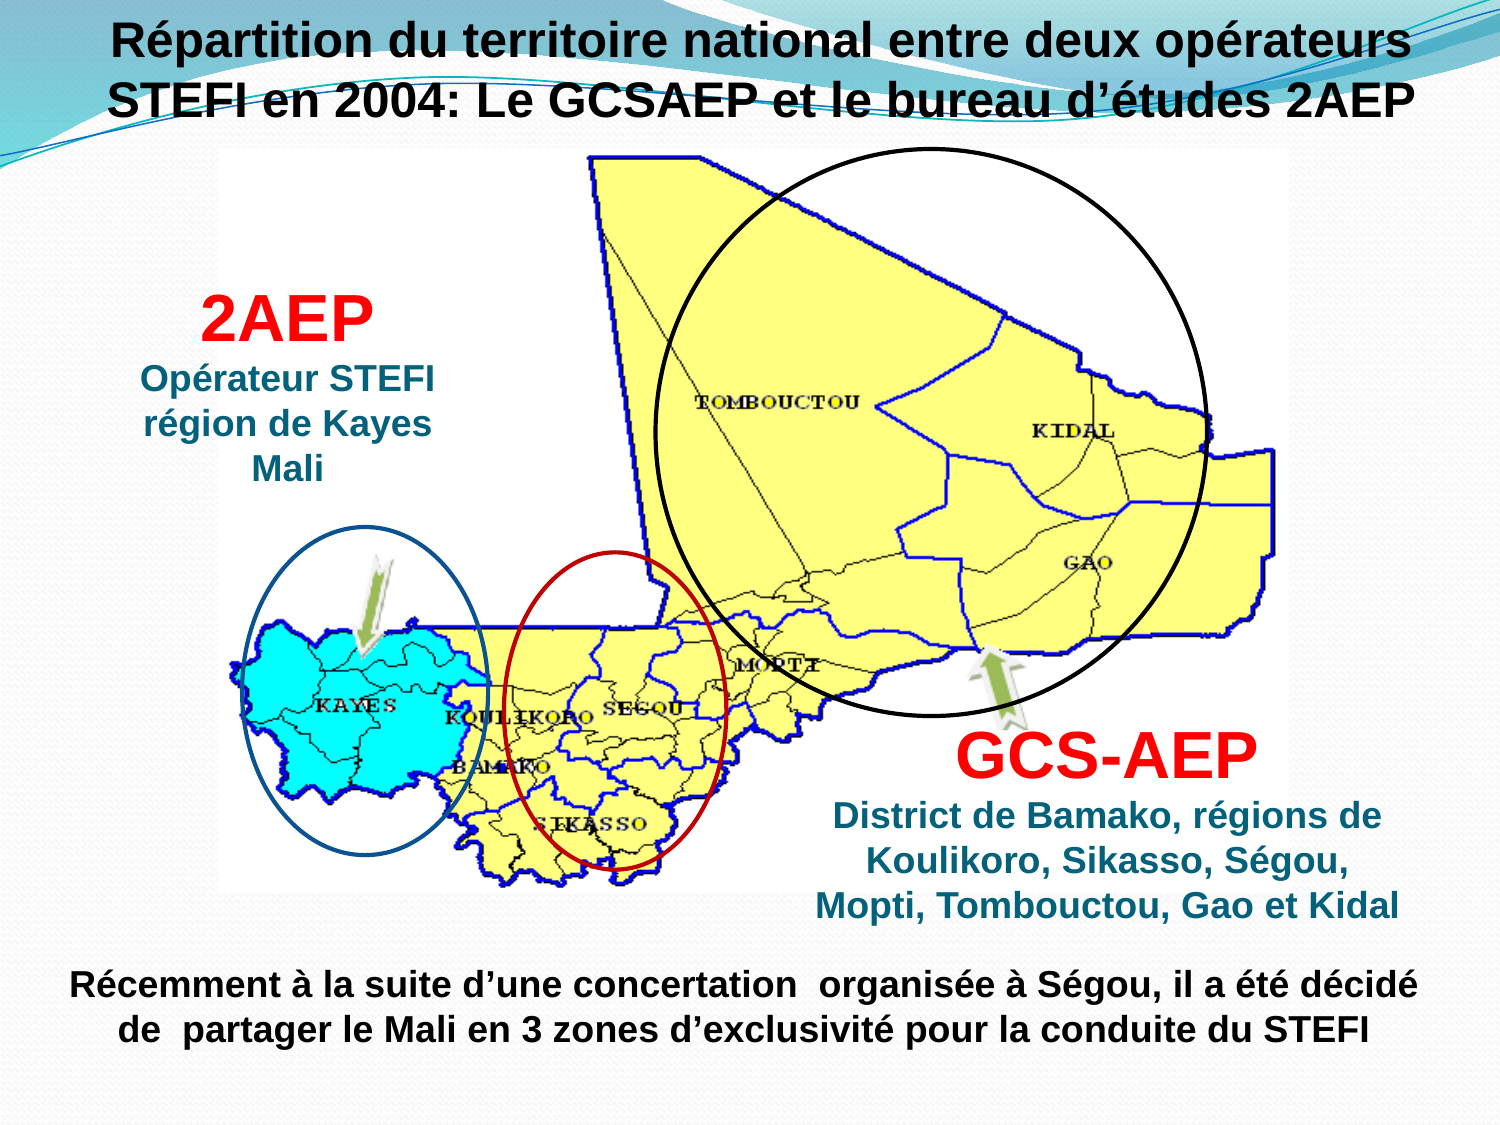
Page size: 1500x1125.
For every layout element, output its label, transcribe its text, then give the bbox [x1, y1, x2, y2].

text_box GCS-AEP District de Bamako, régions de Koulikoro, Sikasso, Ségou, Mopti, Tombouctou, Gao et Kidal [797, 704, 1419, 934]
text_box Répartition du territoire national entre deux opérateurs STEFI en 2004: Le GCSAEP et le bureau d’études 2AEP [53, 0, 1471, 135]
text_box Récemment à la suite d’une concertation organisée à Ségou, il a été décidé de partager le Mali en 3 zones d’exclusivité pour la conduite du STEFI [53, 952, 1436, 1057]
picture [219, 420, 227, 432]
text_box 2AEP Opérateur STEFI région de Kayes Mali [88, 267, 211, 497]
picture [1277, 857, 1284, 869]
picture [218, 148, 1290, 894]
